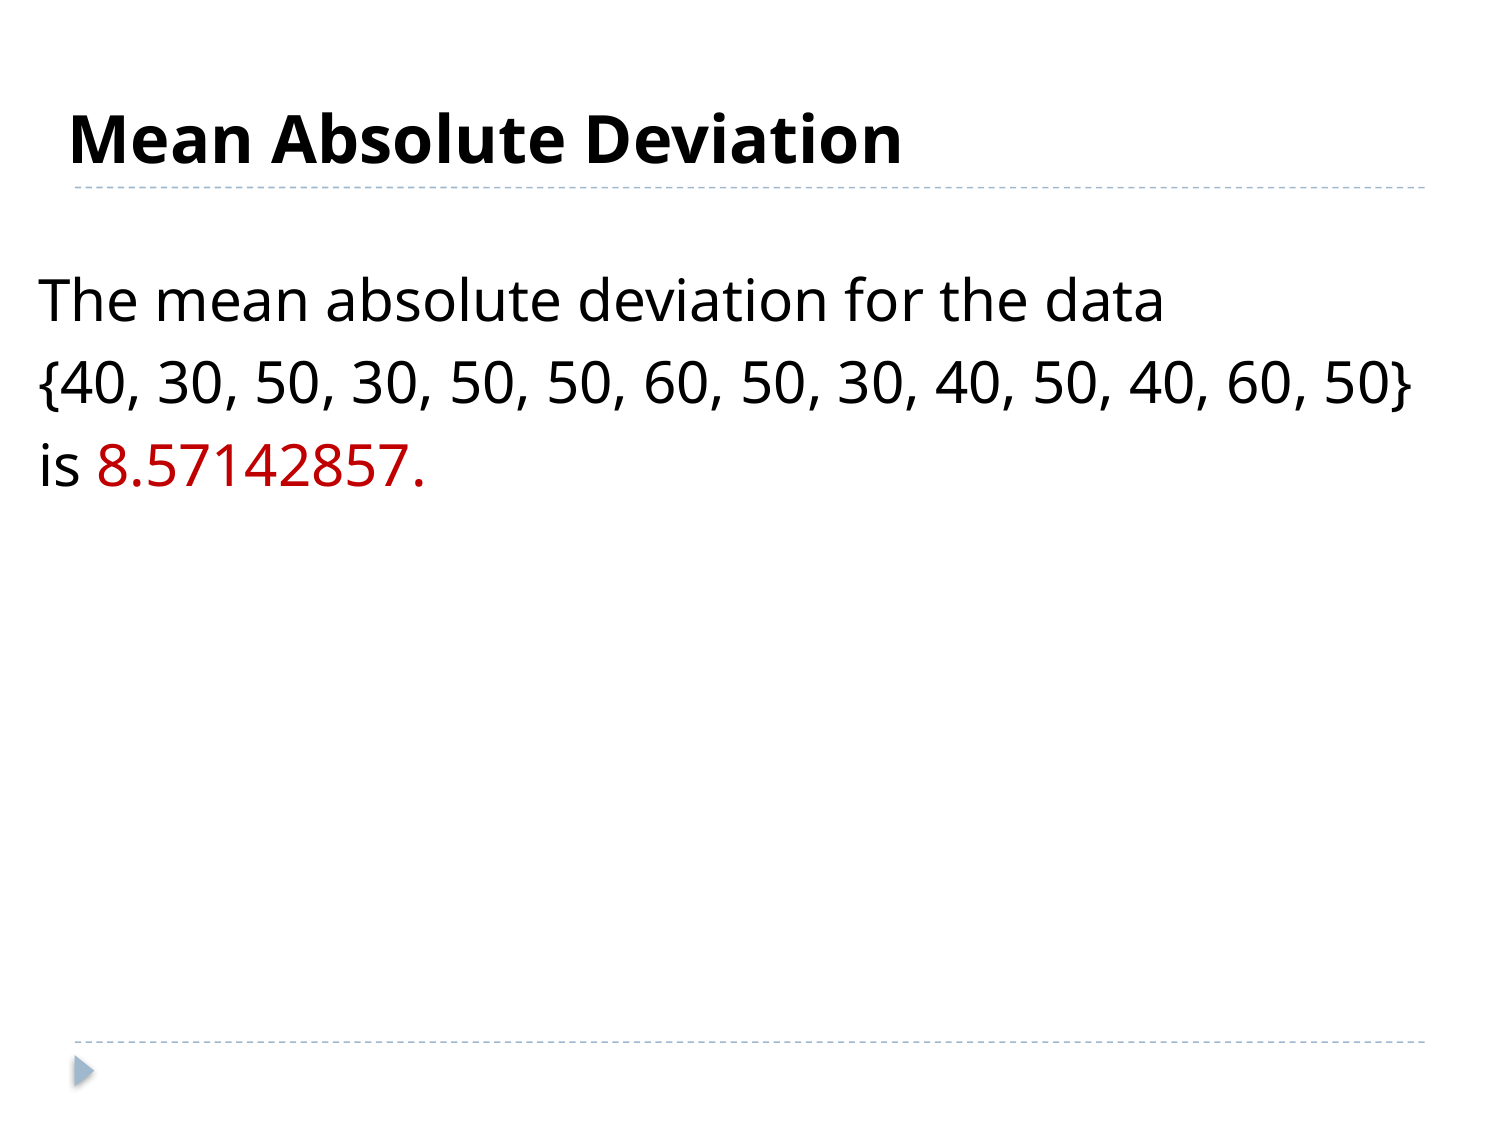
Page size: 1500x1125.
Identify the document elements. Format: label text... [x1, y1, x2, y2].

title Mean Absolute Deviation [53, 45, 1300, 185]
list The mean absolute deviation for the data {40, 30, 50, 30, 50, 50, 60, 50, 30, 40, 50, 40, 60, 50} is 8.57142857. [23, 255, 1500, 923]
